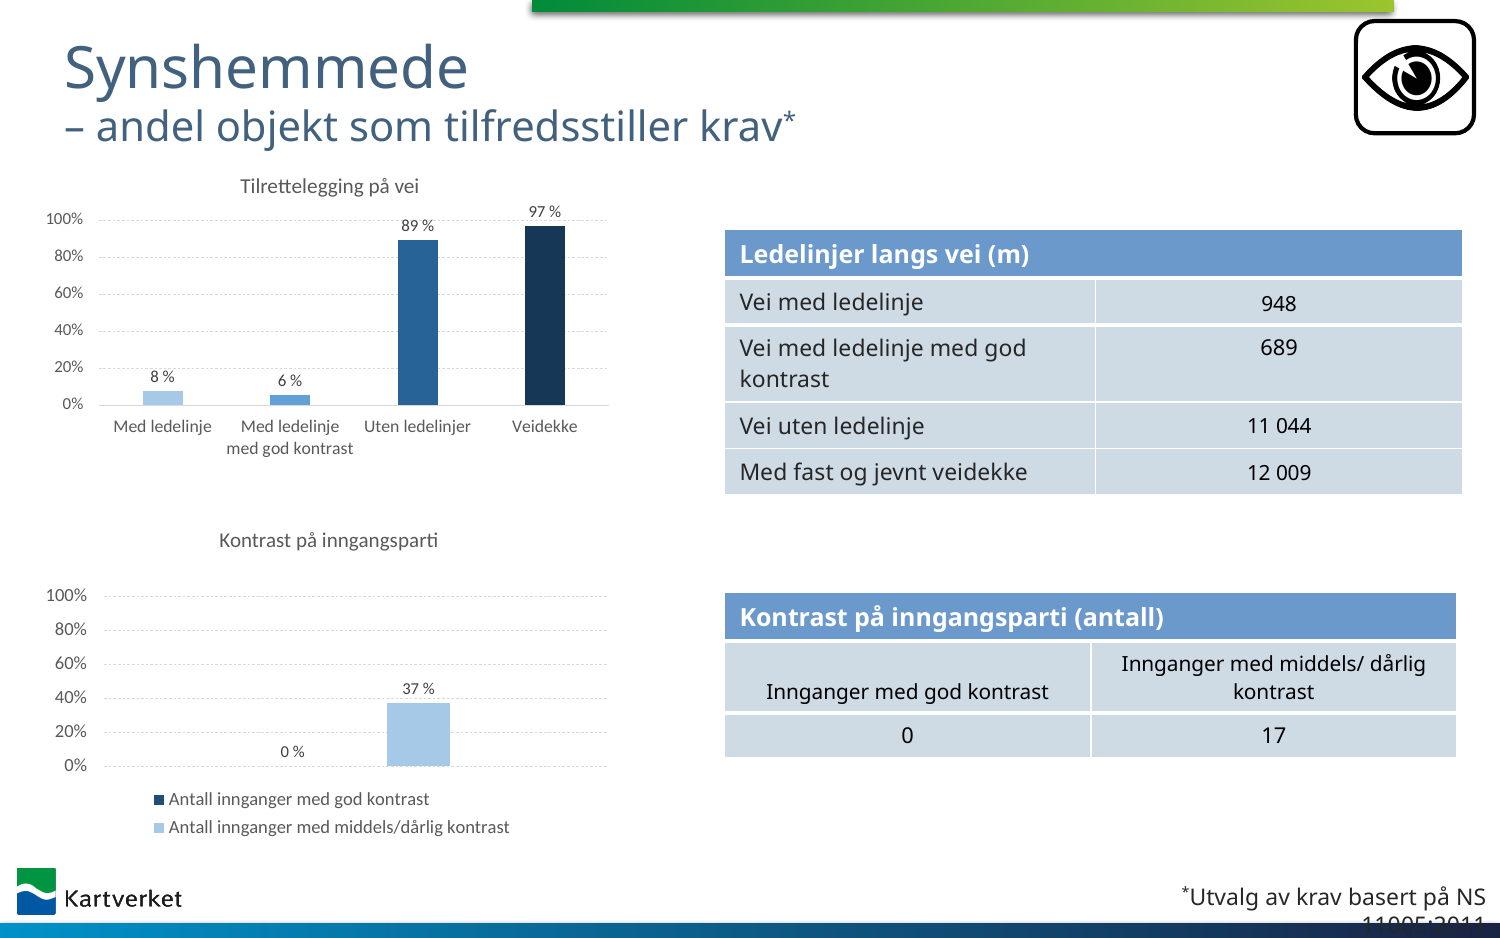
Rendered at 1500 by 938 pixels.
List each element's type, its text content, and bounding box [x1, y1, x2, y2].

table_cell 689 [1096, 327, 1462, 401]
table_header Kontrast på inngangsparti (antall) [725, 593, 1456, 639]
picture [41, 166, 619, 492]
table_cell Vei uten ledelinje [725, 403, 1095, 448]
text_box Synshemmede – andel objekt som tilfredsstiller krav* [49, 24, 1431, 158]
table_cell Med fast og jevnt veidekke [725, 449, 1095, 494]
table_cell 12 009 [1096, 449, 1462, 494]
table_cell 0 [725, 715, 1090, 757]
table_cell Innganger med middels/ dårlig kontrast [1092, 643, 1456, 711]
table_cell Vei med ledelinje med god kontrast [725, 327, 1095, 401]
table_cell 17 [1092, 715, 1456, 757]
table_cell Innganger med god kontrast [725, 643, 1090, 711]
table_cell 948 [1096, 280, 1462, 323]
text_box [1355, 20, 1475, 134]
text_box *Utvalg av krav basert på NS 11005:2011 [1068, 873, 1500, 938]
table_header Ledelinjer langs vei (m) [725, 230, 1462, 276]
picture [41, 520, 617, 846]
table_cell 11 044 [1096, 403, 1462, 448]
table_cell Vei med ledelinje [725, 280, 1095, 323]
